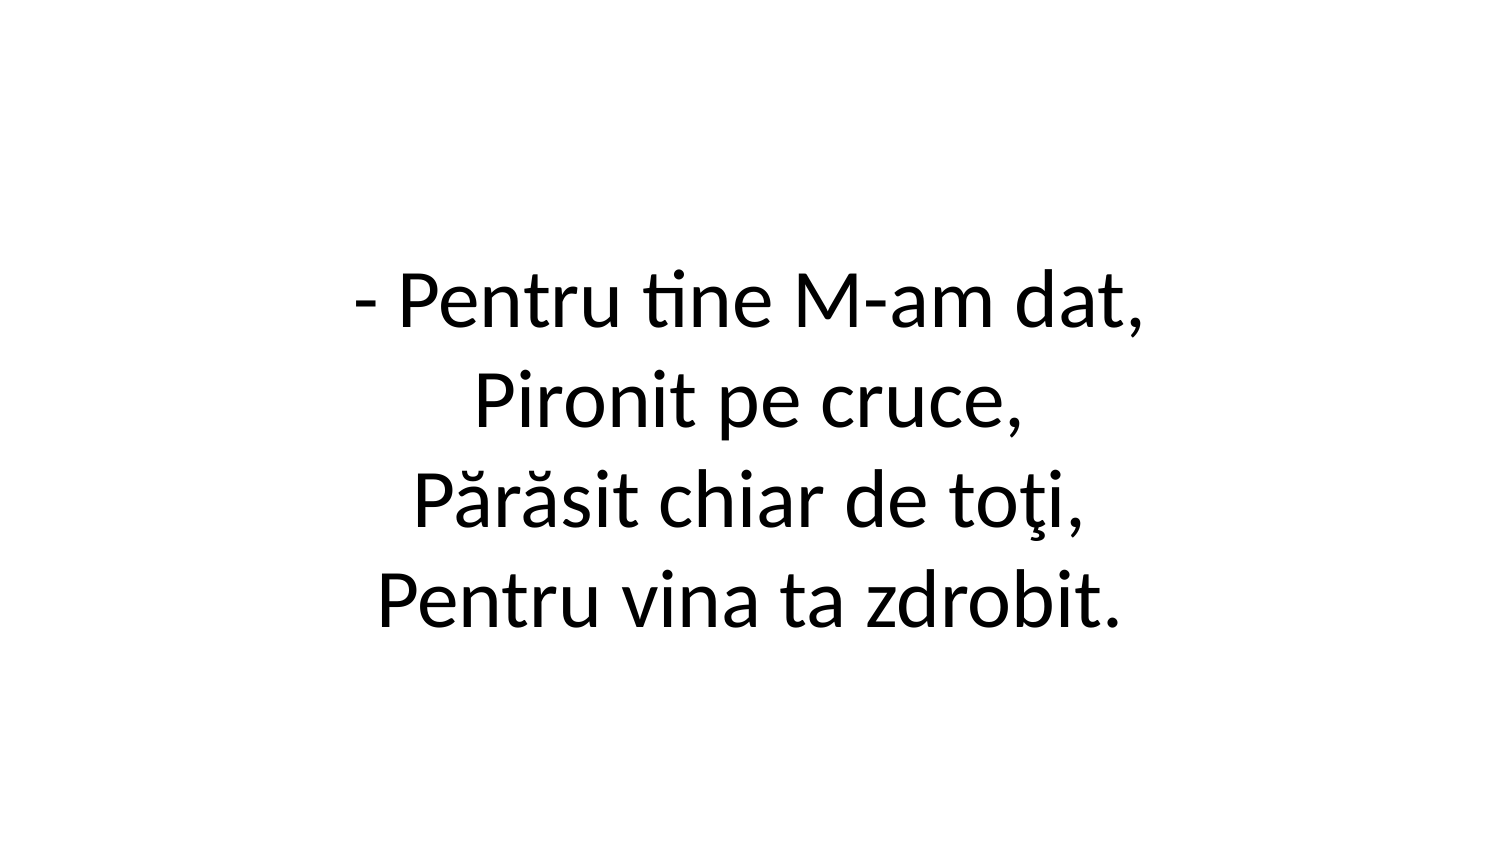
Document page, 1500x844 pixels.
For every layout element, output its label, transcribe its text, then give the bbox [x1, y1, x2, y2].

text_box - Pentru tine M-am dat, Pironit pe cruce, Părăsit chiar de toţi, Pentru vina ta zdrobit. [338, 192, 1162, 652]
